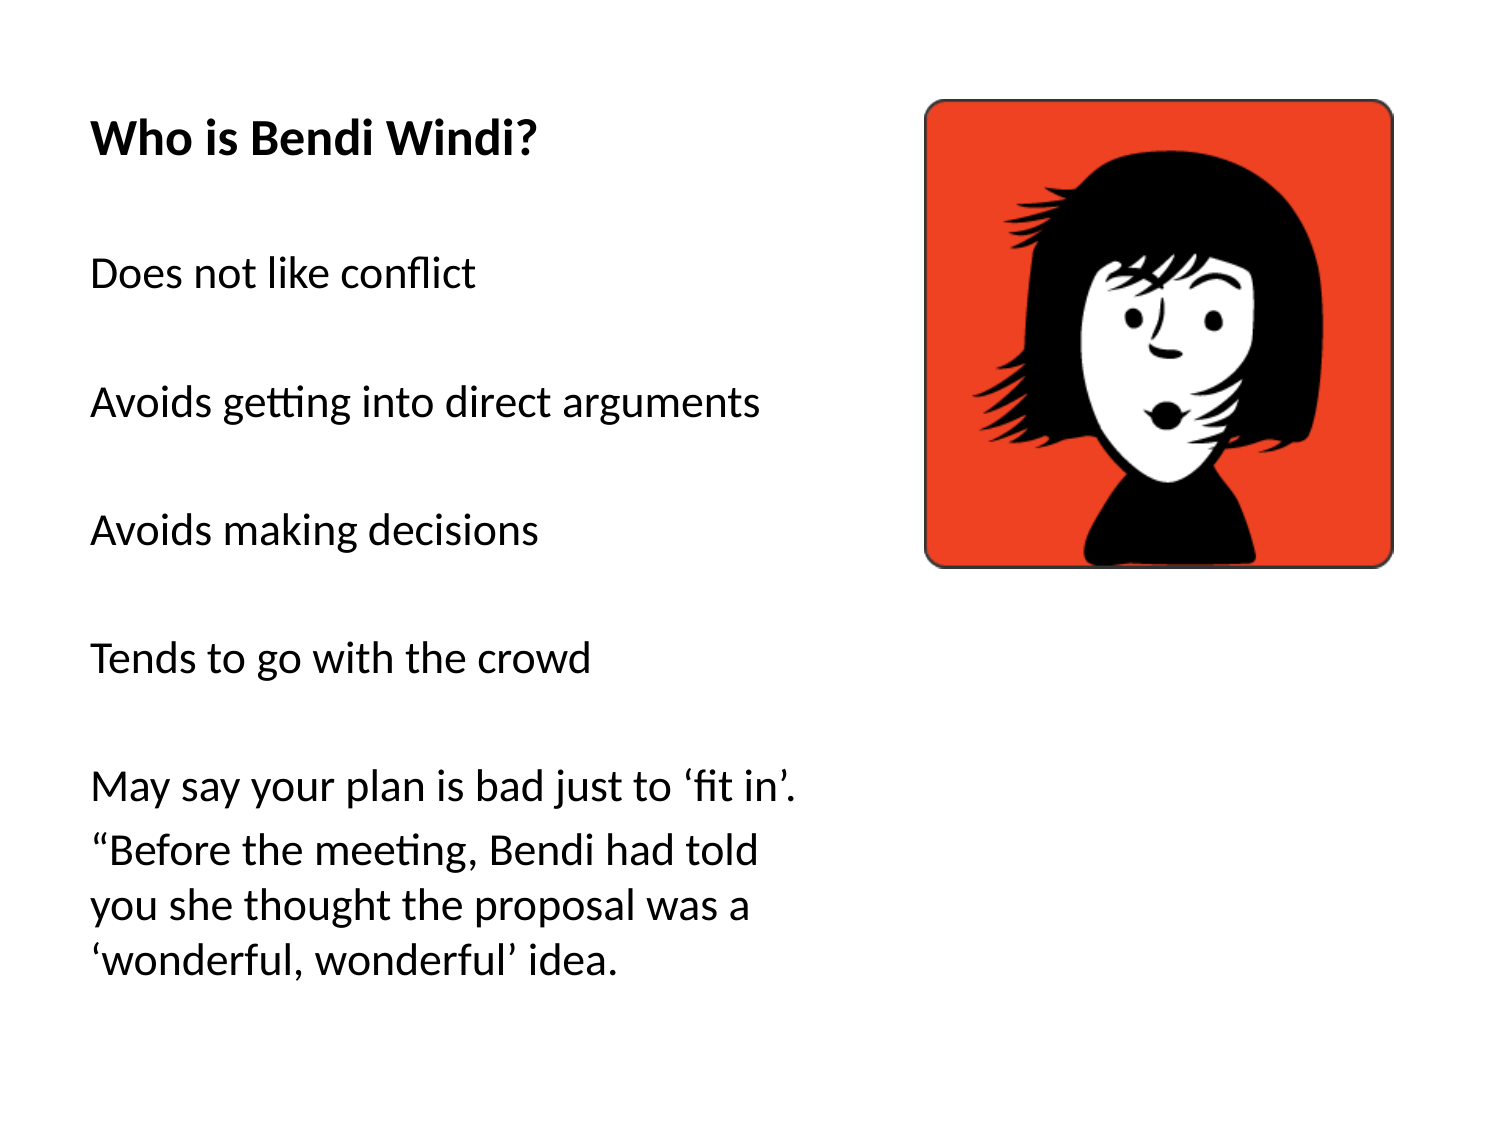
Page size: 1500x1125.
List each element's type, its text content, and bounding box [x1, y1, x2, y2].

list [924, 99, 1394, 569]
title Who is Bendi Windi? [75, 44, 569, 235]
list Does not like conflict Avoids getting into direct arguments Avoids making decisions Tends to go with the crowd May say your plan is bad just to ‘fit in’. “Before the meeting, Bendi had told you she thought the proposal was a ‘wonderful, wonderful’ idea. [75, 235, 850, 1063]
